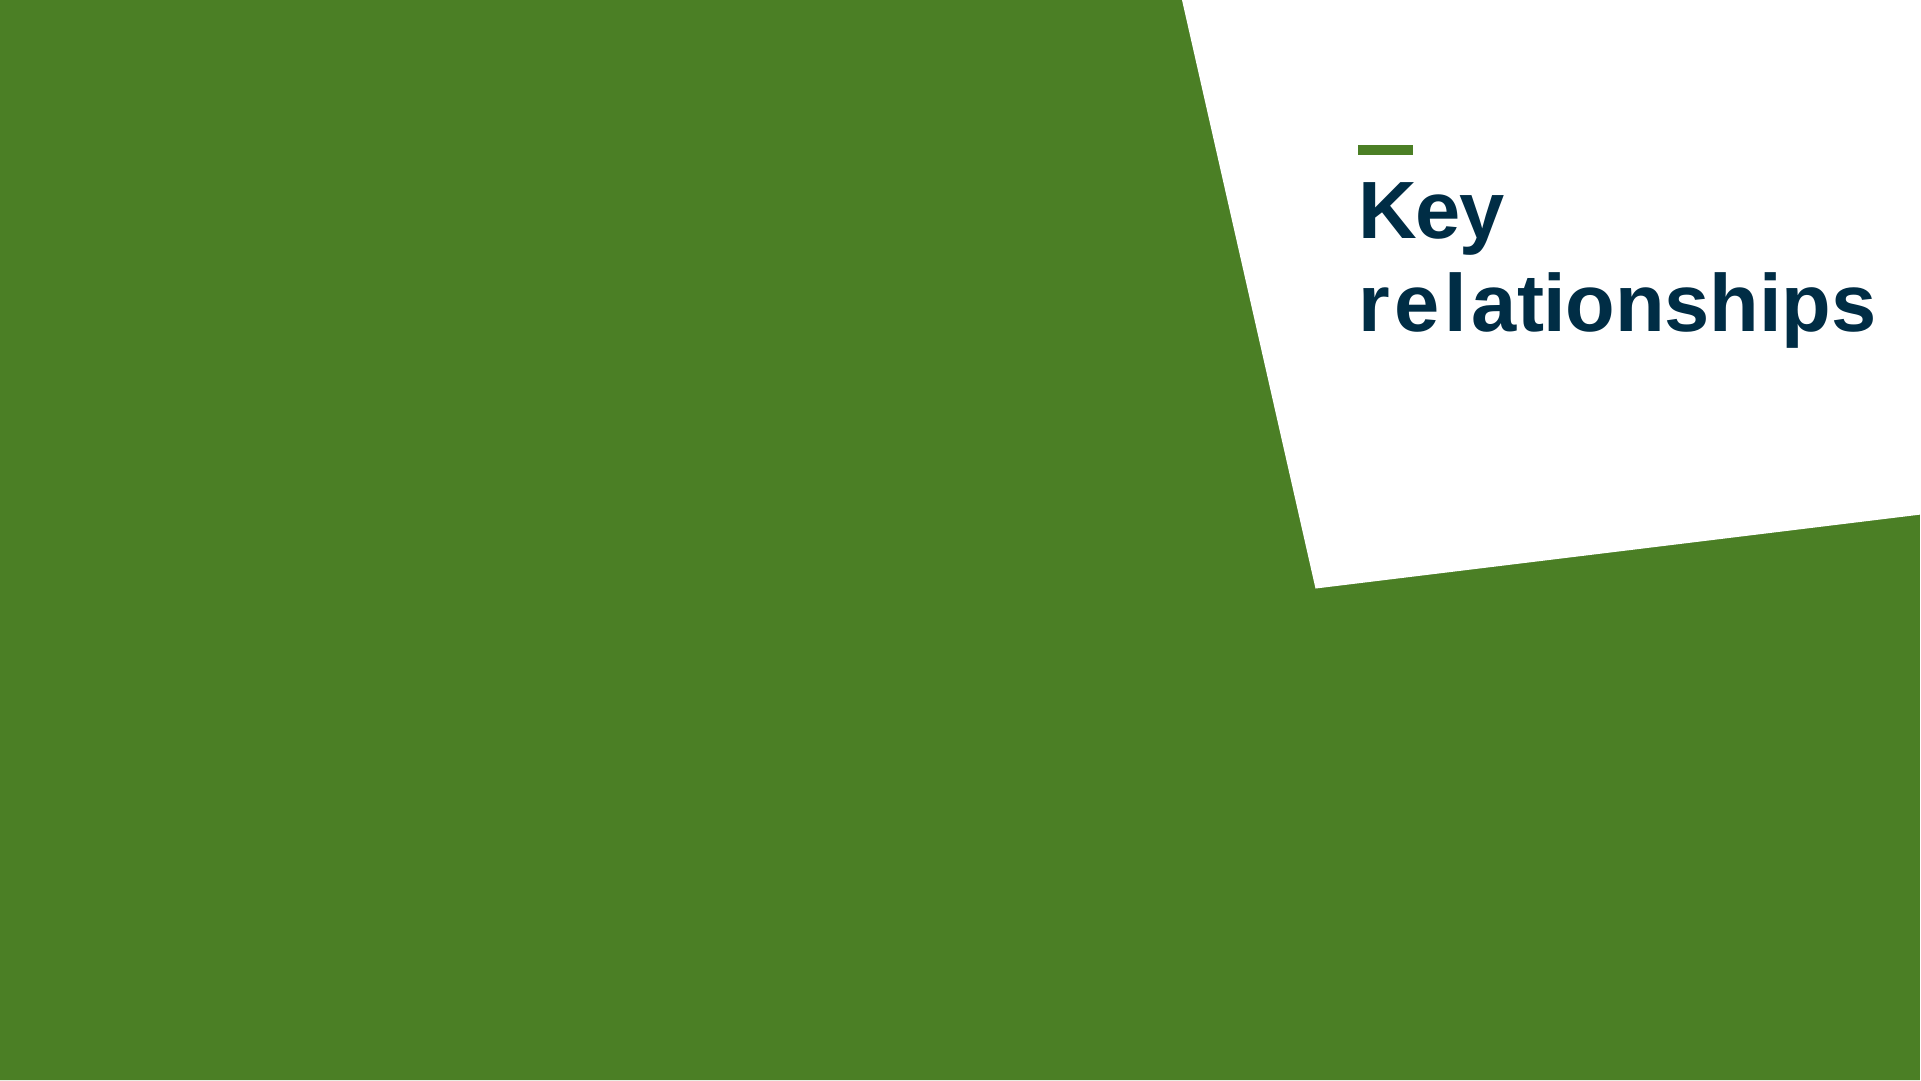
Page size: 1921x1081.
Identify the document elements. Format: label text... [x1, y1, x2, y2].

title Key relationships [1356, 152, 1881, 349]
